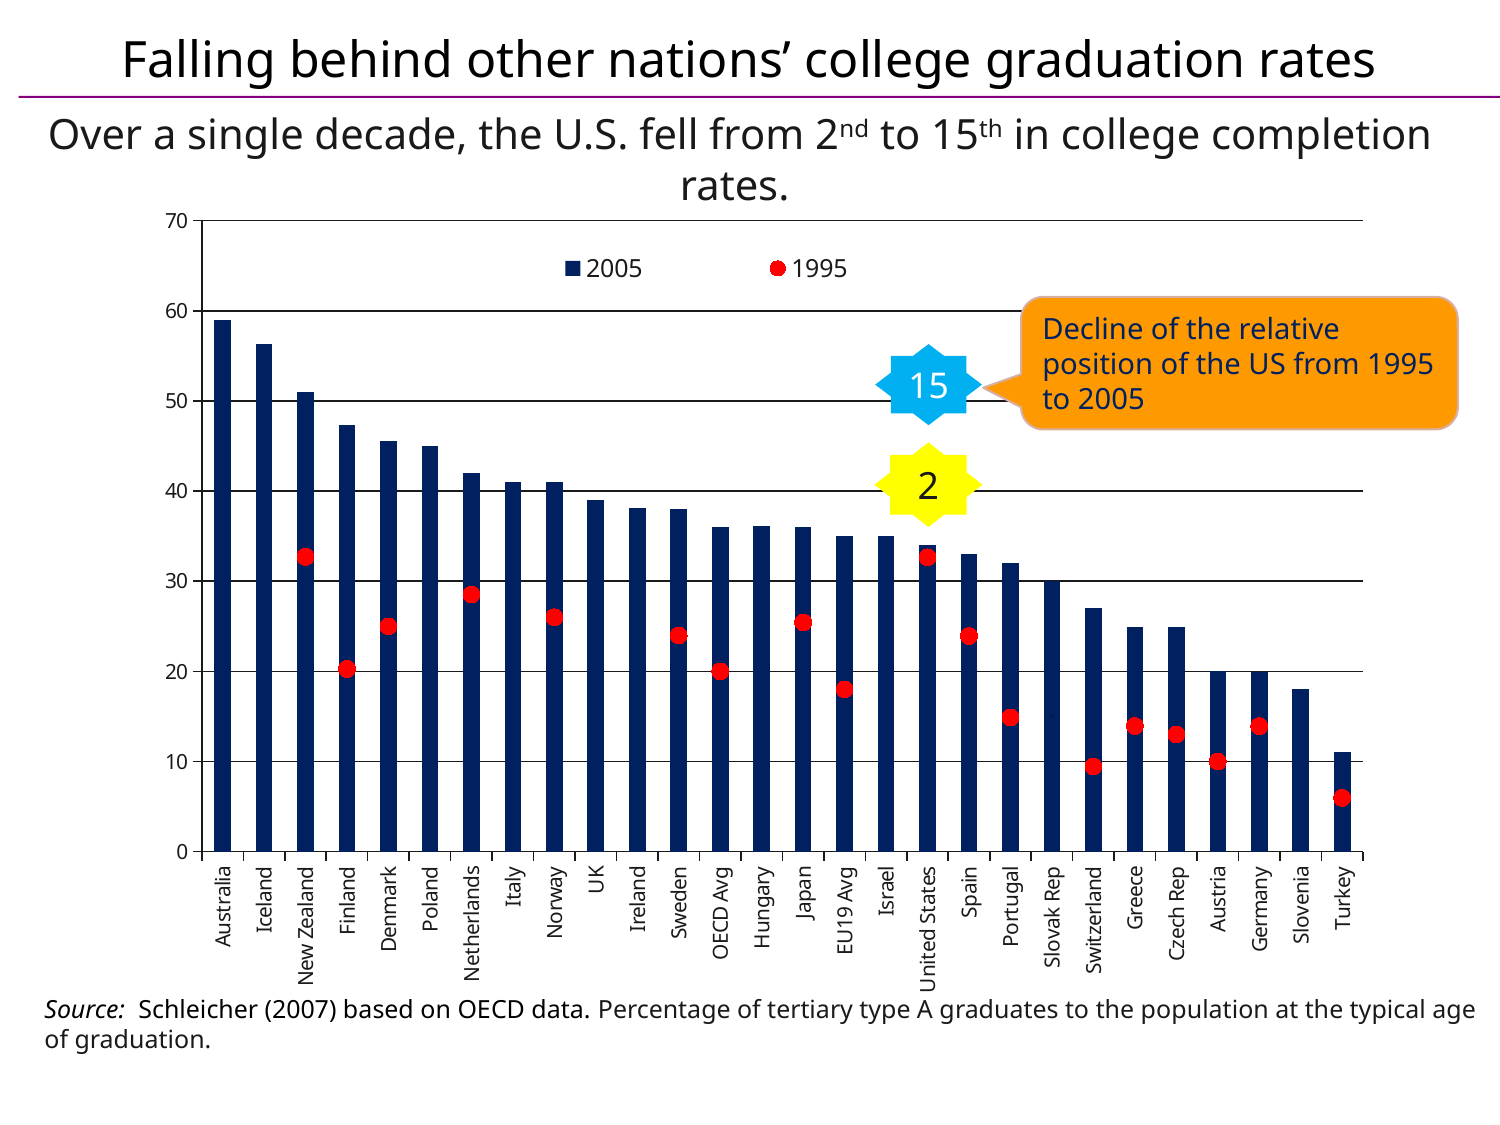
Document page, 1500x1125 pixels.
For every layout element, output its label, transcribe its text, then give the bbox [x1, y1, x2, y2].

text_box Falling behind other nations’ college graduation rates [16, 19, 1483, 95]
text_box Decline of the relative position of the US from 1995 to 2005 [1369, 296, 1458, 430]
text_box Source: Schleicher (2007) based on OECD data. Percentage of tertiary type A graduates to the population at the typical age of graduation. [29, 986, 1500, 1104]
text_box Over a single decade, the U.S. fell from 2nd to 15th in college completion rates. [12, 100, 1468, 258]
chart [118, 205, 1365, 1093]
